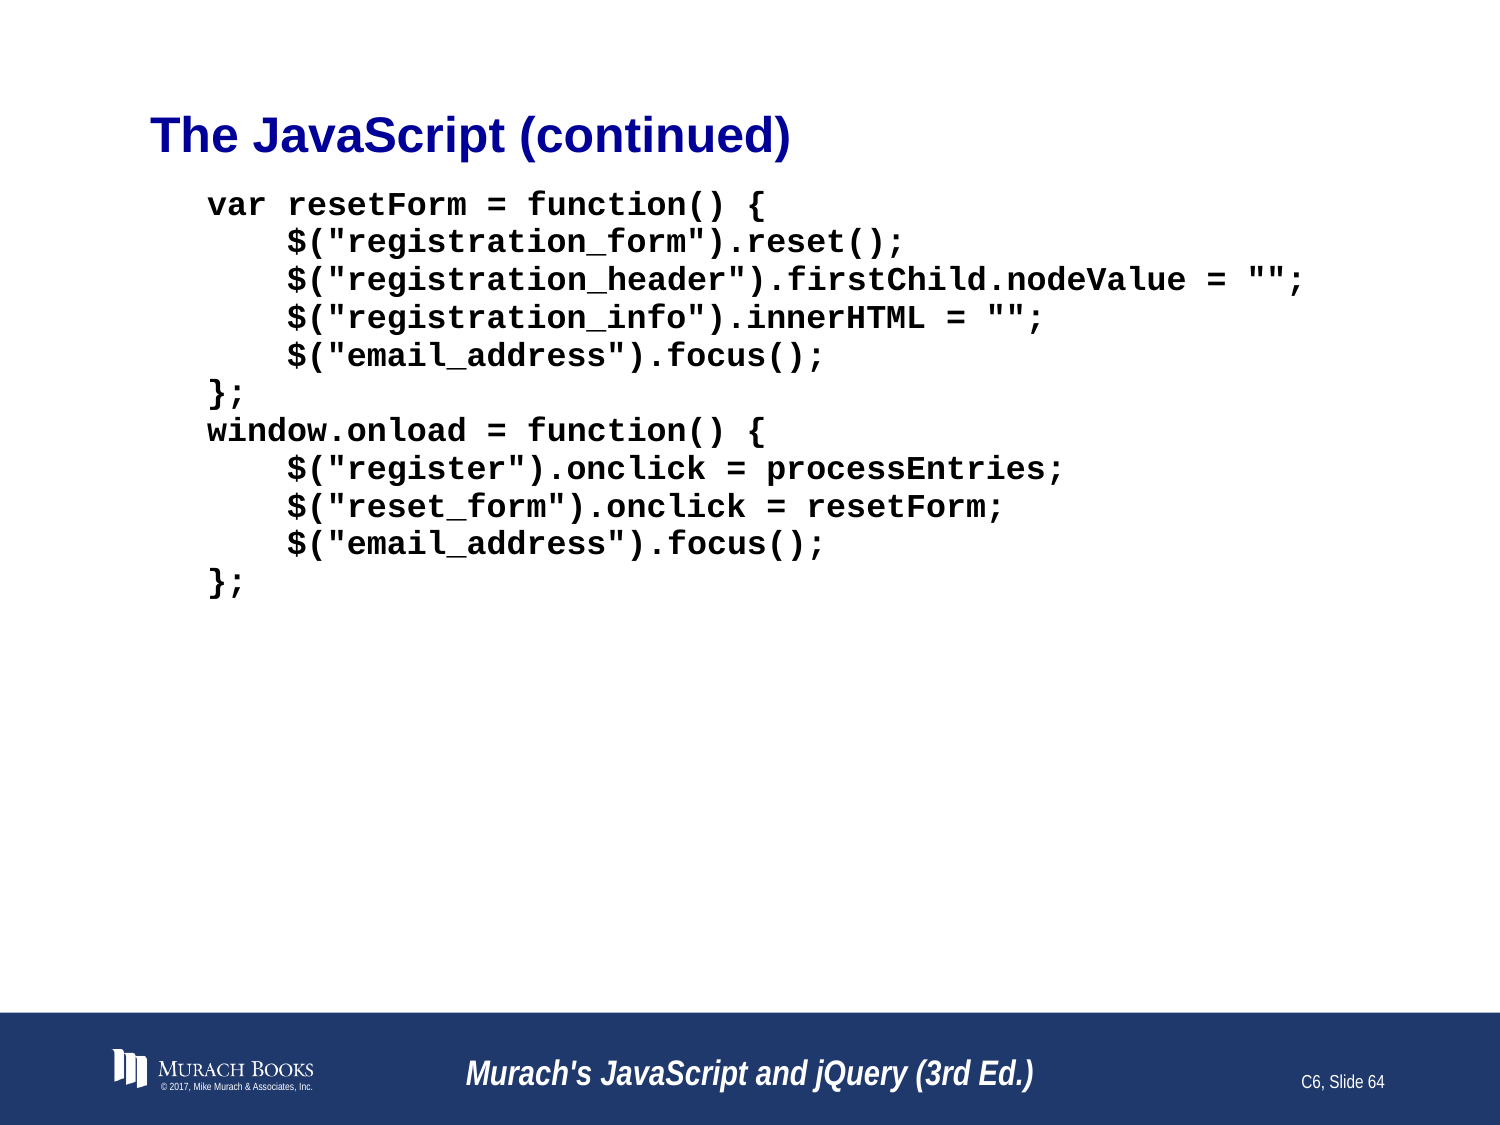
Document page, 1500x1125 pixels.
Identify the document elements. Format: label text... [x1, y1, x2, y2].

slide_number C6, Slide 64 [1087, 1025, 1400, 1100]
slide_number Murach's JavaScript and jQuery (3rd Ed.) [463, 1025, 1050, 1100]
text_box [149, 187, 1350, 1014]
title The JavaScript (continued) [150, 102, 1350, 164]
footer © 2017, Mike Murach & Associates, Inc. [12, 1025, 463, 1100]
